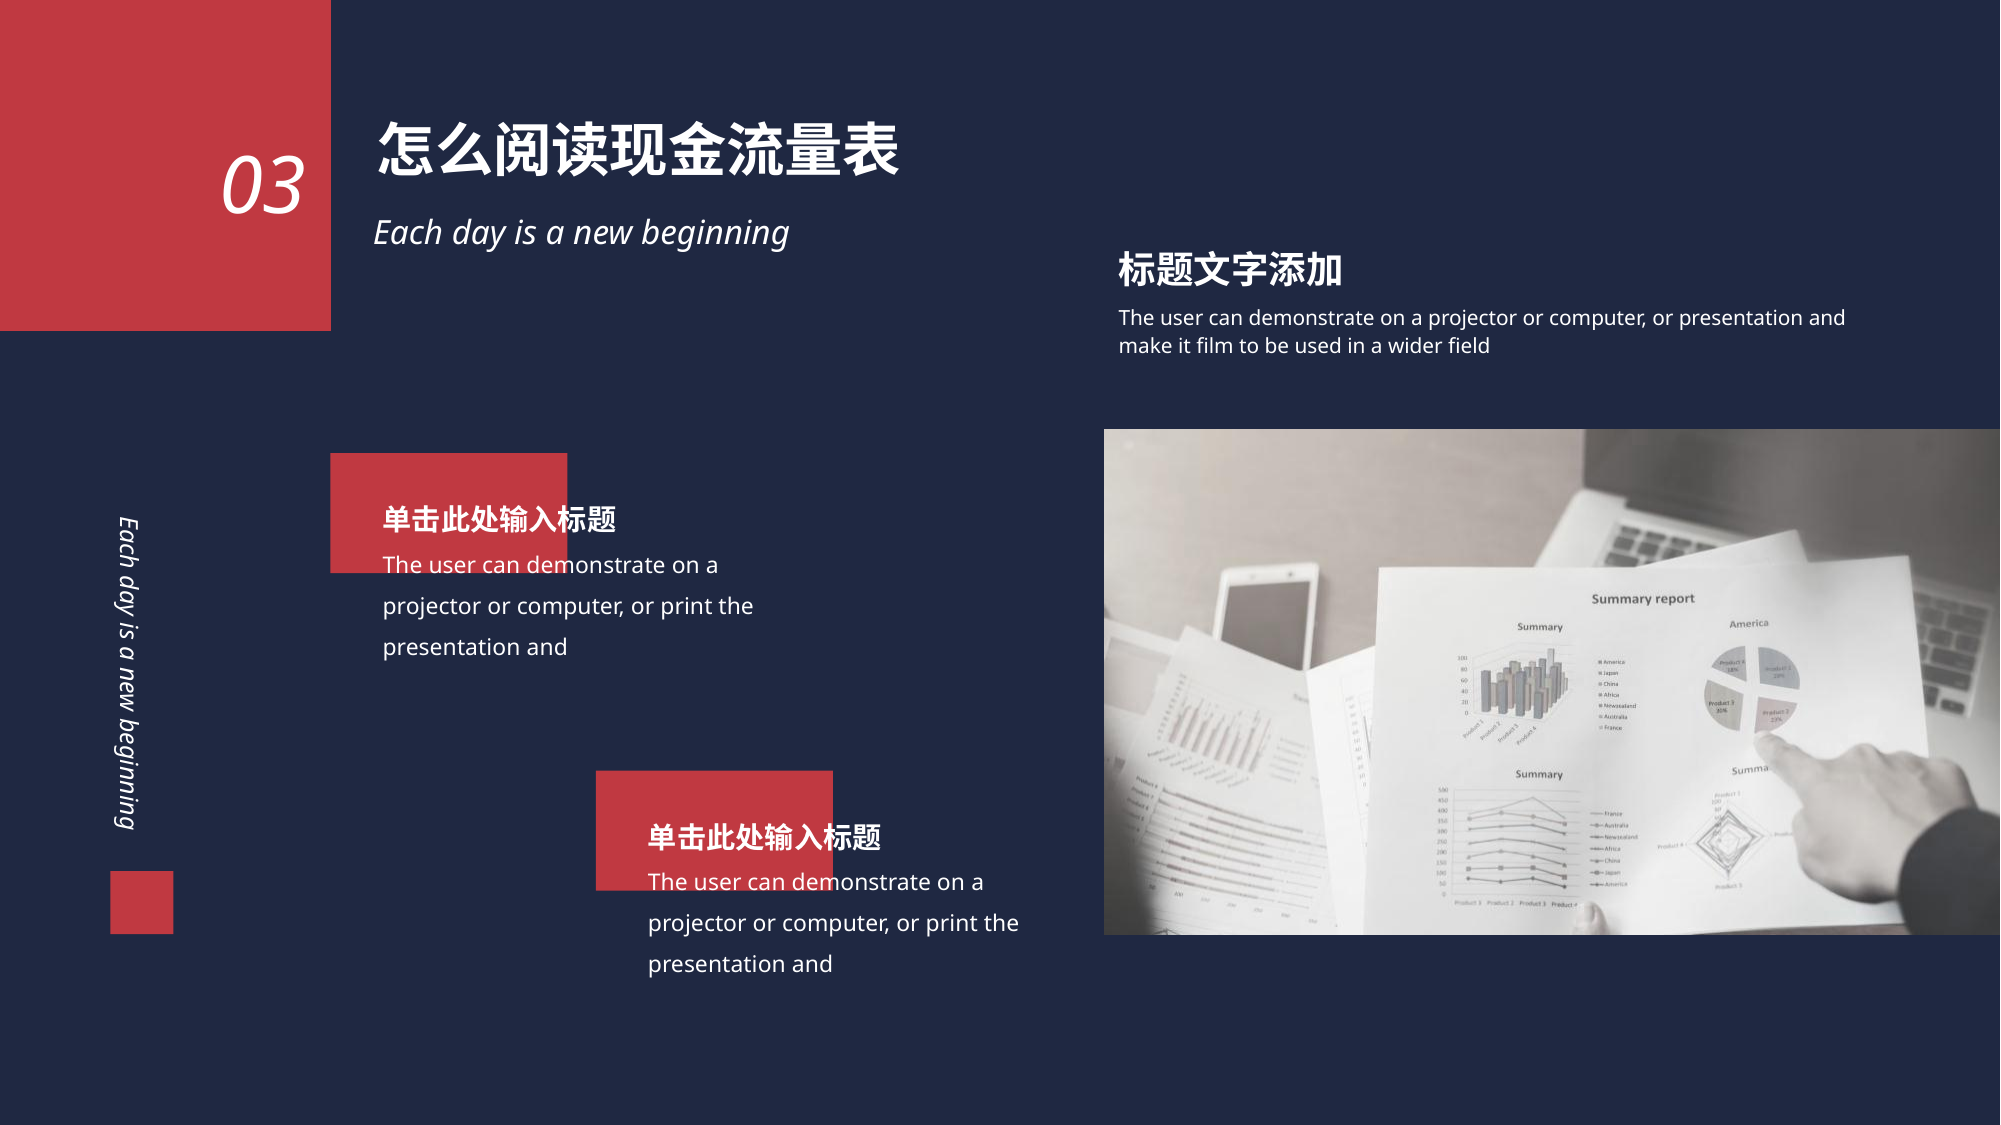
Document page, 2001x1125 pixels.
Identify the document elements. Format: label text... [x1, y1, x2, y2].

picture [1103, 429, 2000, 935]
text_box [595, 770, 834, 892]
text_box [110, 476, 174, 935]
text_box 单击此处输入标题 The user can demonstrate on a projector or computer, or print the presentation and [633, 794, 1076, 985]
text_box 单击此处输入标题 The user can demonstrate on a projector or computer, or print the presentation and [367, 476, 811, 668]
text_box [0, 0, 332, 332]
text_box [141, 105, 1037, 256]
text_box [1103, 238, 1880, 367]
text_box [329, 452, 568, 574]
